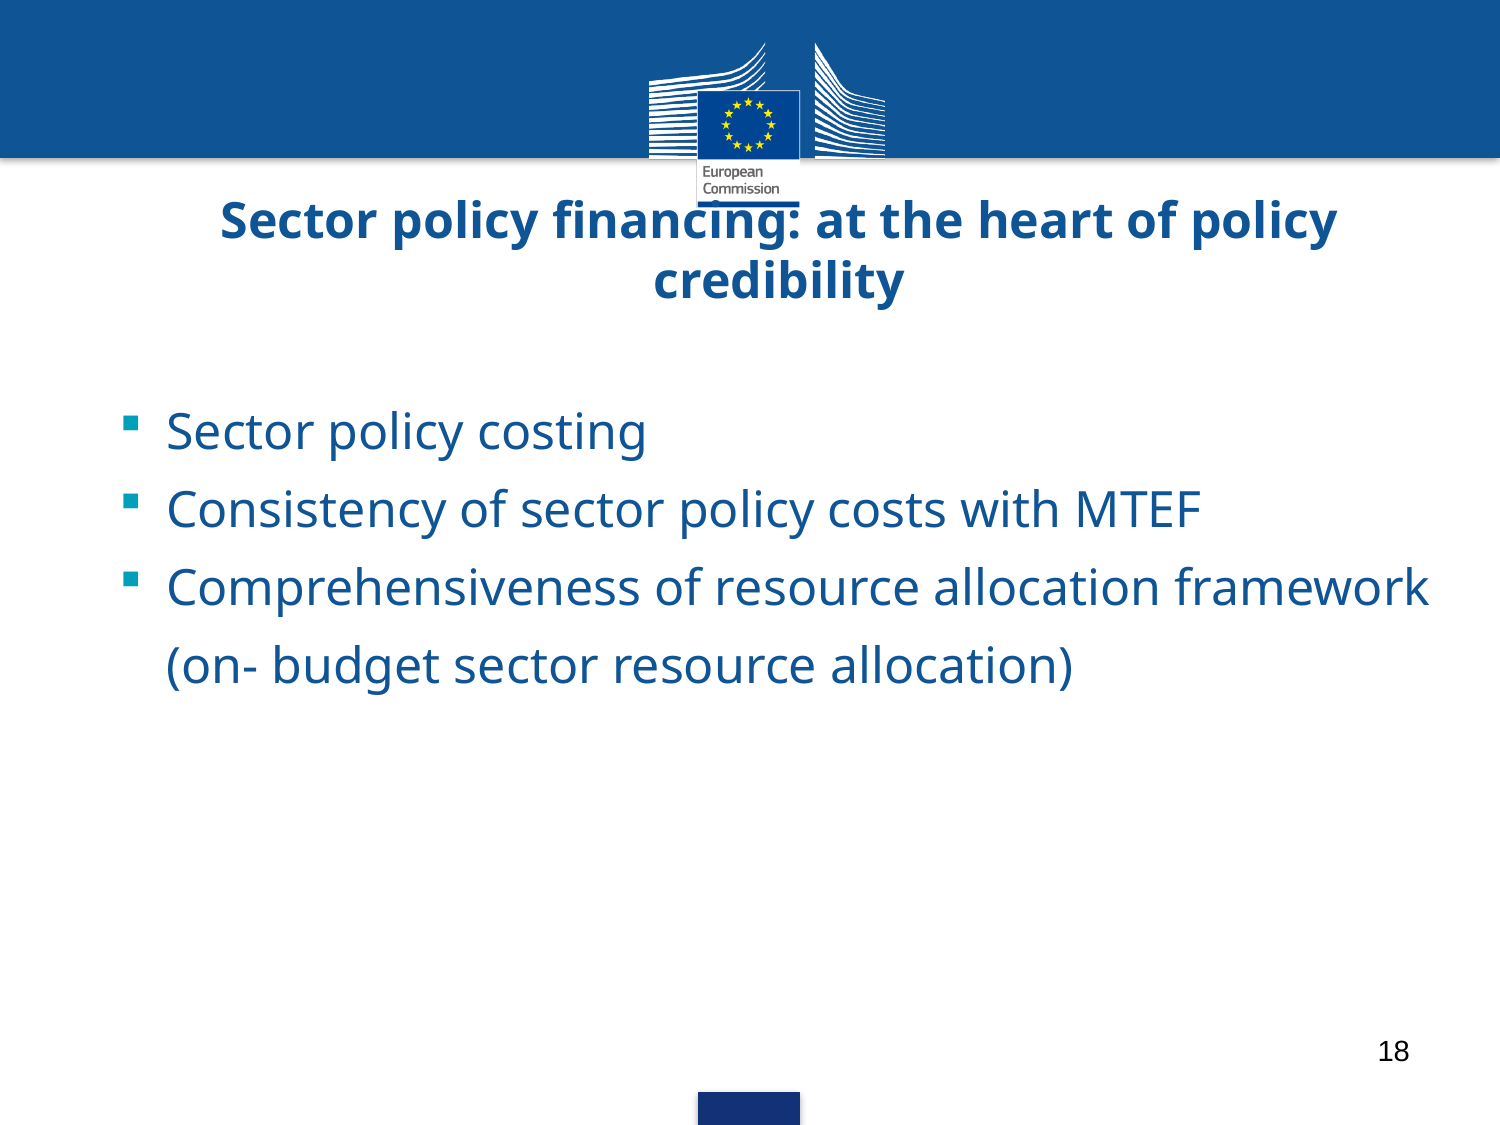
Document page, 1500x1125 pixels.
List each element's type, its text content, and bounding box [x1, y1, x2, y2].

title Sector policy financing: at the heart of policy credibility [74, 219, 1426, 314]
picture [649, 42, 885, 208]
slide_number 18 [1074, 1024, 1426, 1103]
list Sector policy costing Consistency of sector policy costs with MTEF Comprehensiveness of resource allocation framework (on- budget sector resource allocation) [29, 314, 1471, 1083]
